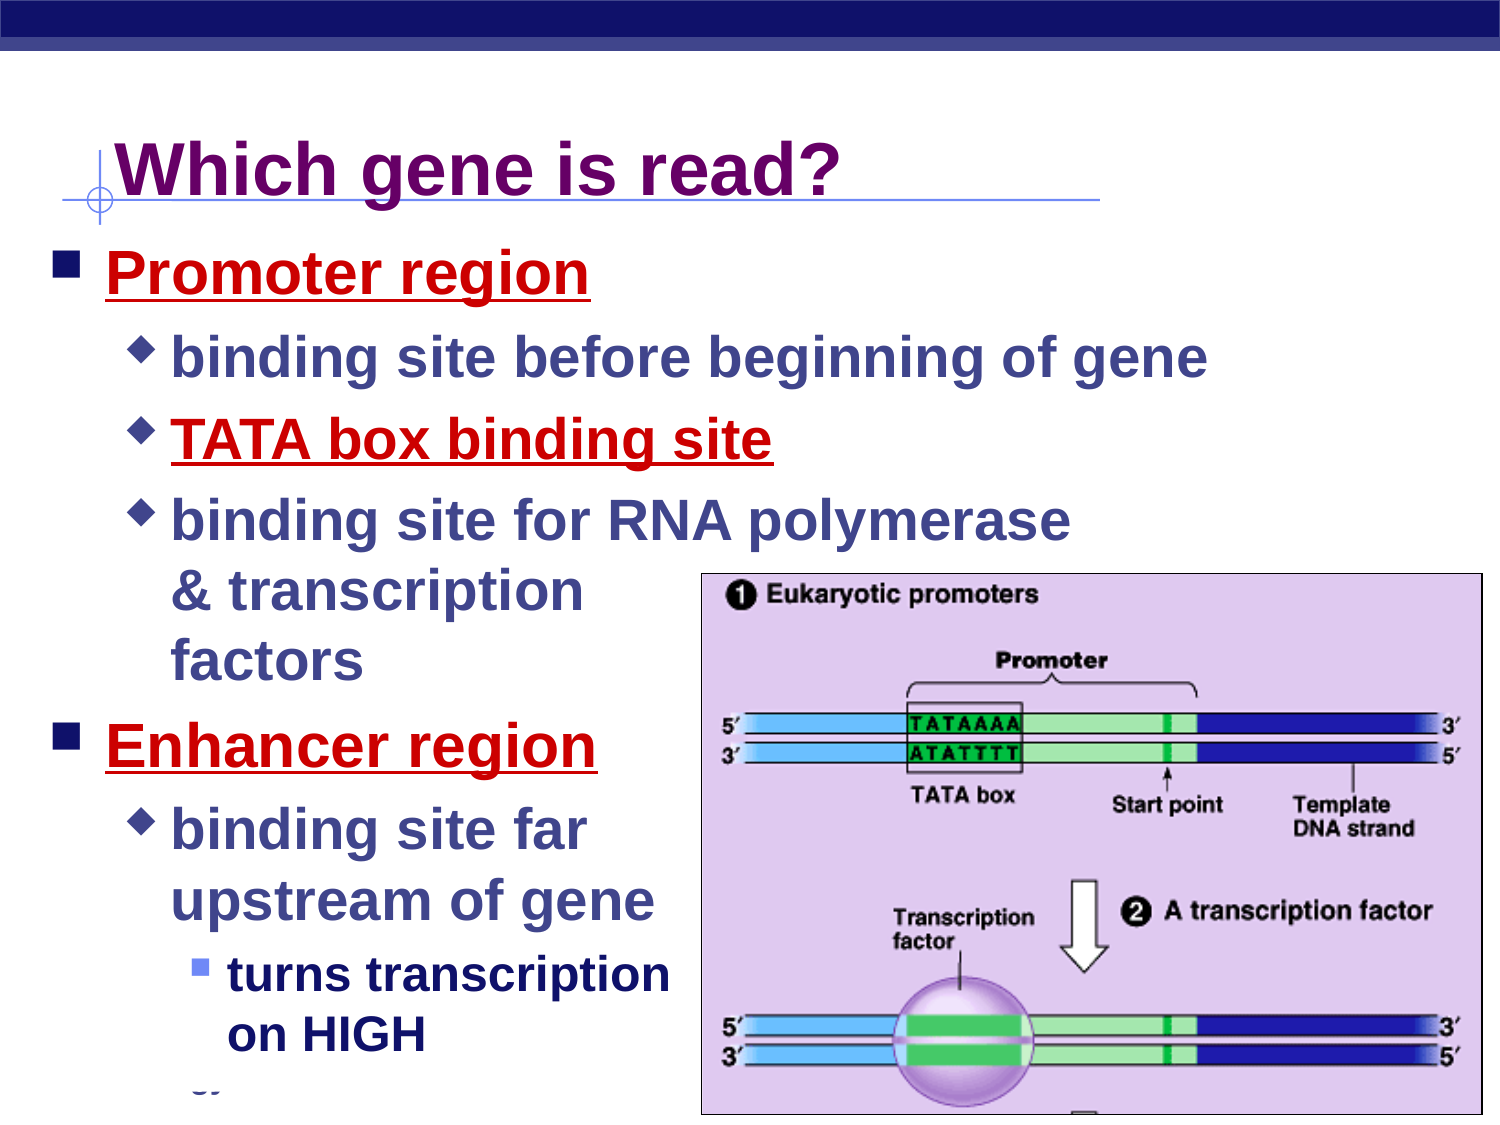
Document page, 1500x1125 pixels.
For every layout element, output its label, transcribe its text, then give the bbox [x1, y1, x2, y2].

list Promoter region binding site before beginning of gene TATA box binding site binding site for RNA polymerase & transcription factors Enhancer region binding site far upstream of gene turns transcription on HIGH [33, 224, 1449, 1092]
title Which gene is read? [99, 112, 1375, 224]
picture [702, 573, 1482, 1114]
